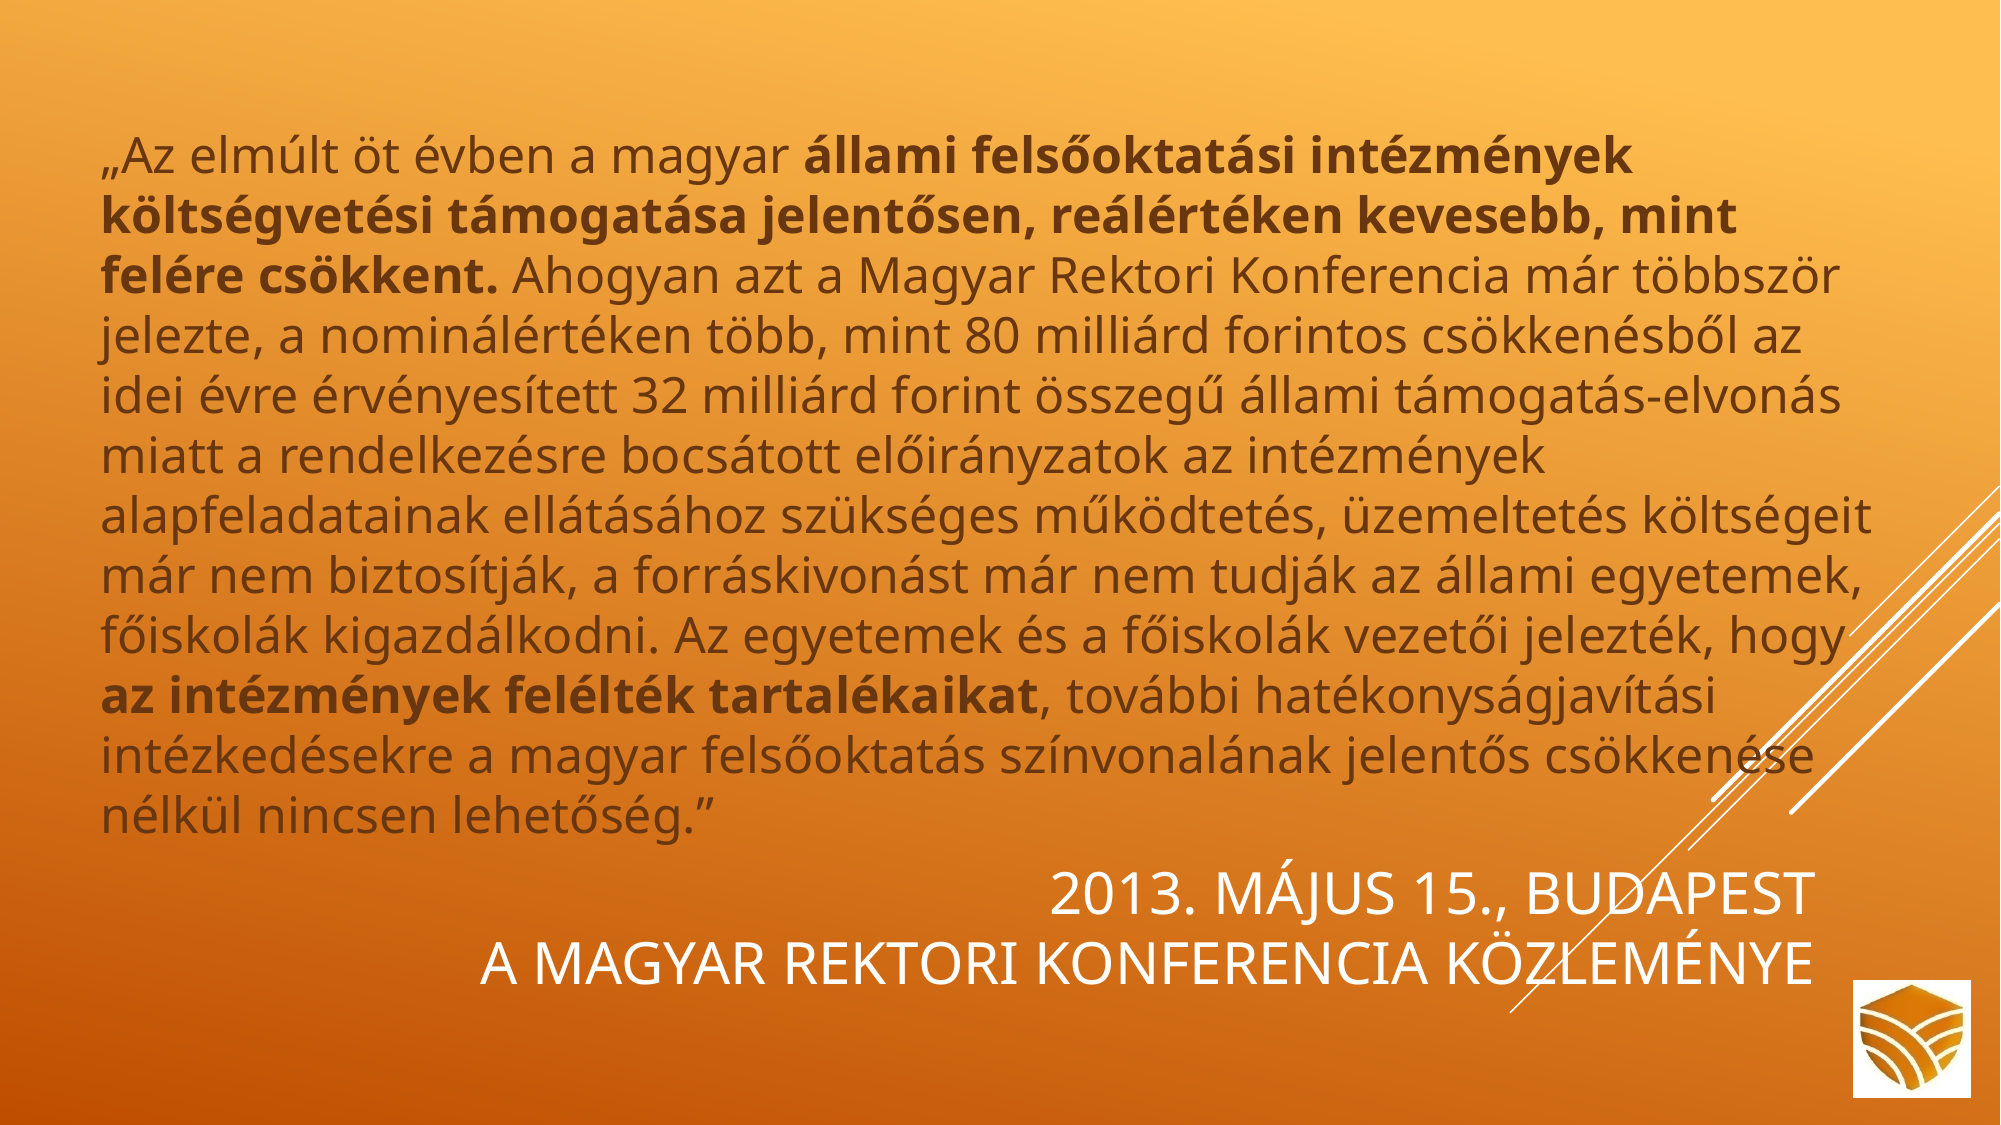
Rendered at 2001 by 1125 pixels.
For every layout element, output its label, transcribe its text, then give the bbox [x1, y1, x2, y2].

list „Az elmúlt öt évben a magyar állami felsőoktatási intézmények költségvetési támogatása jelentősen, reálértéken kevesebb, mint felére csökkent. Ahogyan azt a Magyar Rektori Konferencia már többször jelezte, a nominálértéken több, mint 80 milliárd forintos csökkenésből az idei évre érvényesített 32 milliárd forint összegű állami támogatás-elvonás miatt a rendelkezésre bocsátott előirányzatok az intézmények alapfeladatainak ellátásához szükséges működtetés, üzemeltetés költségeit már nem biztosítják, a forráskivonást már nem tudják az állami egyetemek, főiskolák kigazdálkodni. Az egyetemek és a főiskolák vezetői jelezték, hogy az intézmények felélték tartalékaikat, további hatékonyságjavítási intézkedésekre a magyar felsőoktatás színvonalának jelentős csökkenése nélkül nincsen lehetőség.” [38, 40, 1900, 927]
picture [1853, 980, 1971, 1099]
title 2013. május 15., Budapest A Magyar Rektori Konferencia közleménye [80, 927, 1831, 1020]
